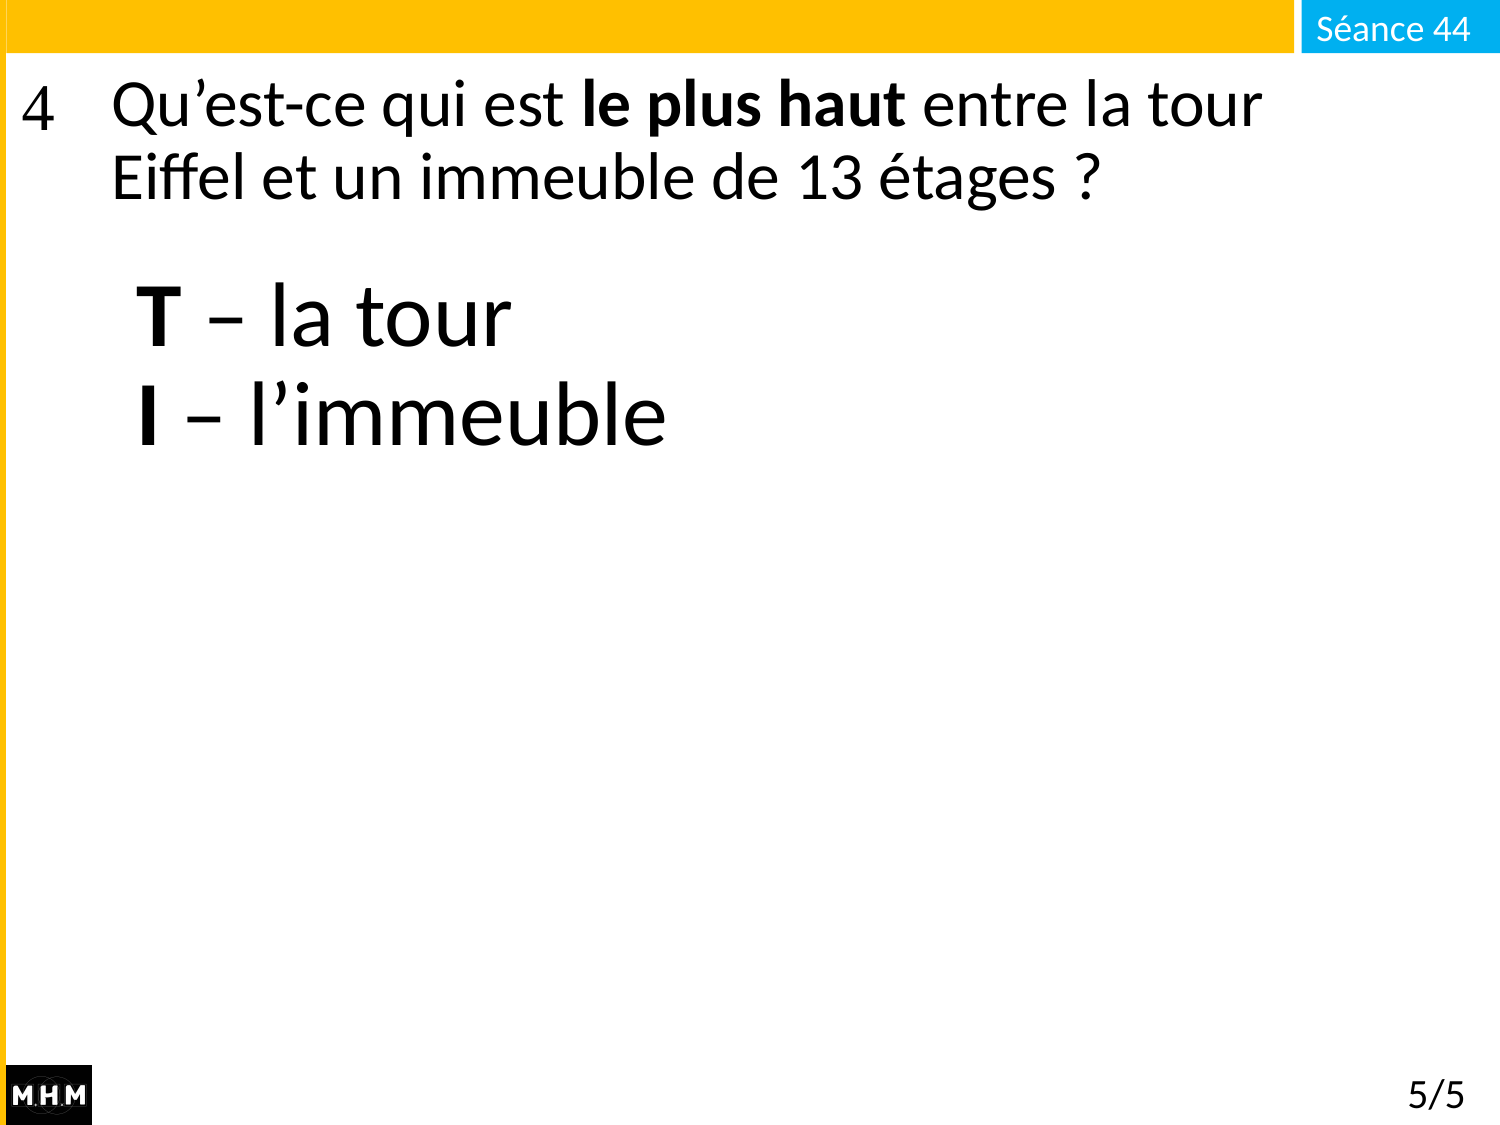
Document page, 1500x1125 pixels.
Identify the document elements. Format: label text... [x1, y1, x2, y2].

picture [6, 1065, 92, 1125]
text_box T – la tour I – l’immeuble [121, 259, 1448, 474]
list 5/5 [1373, 1064, 1500, 1125]
title Qu’est-ce qui est le plus haut entre la tour Eiffel et un immeuble de 13 étages ? [96, 60, 1391, 223]
